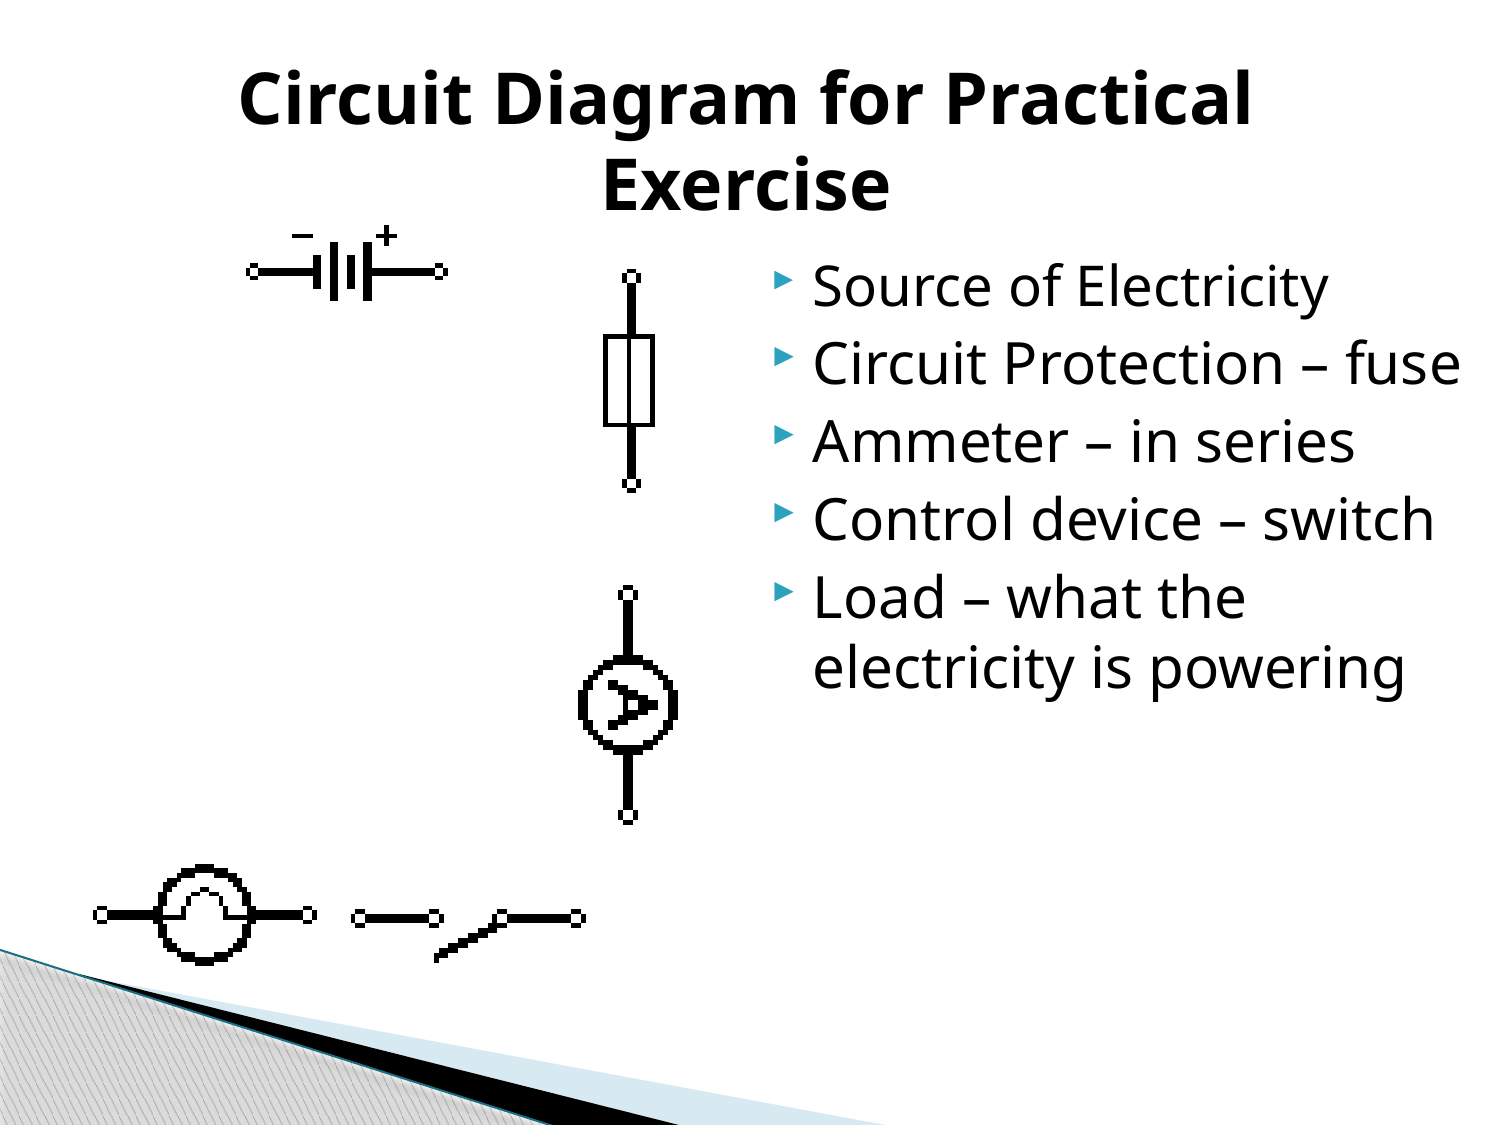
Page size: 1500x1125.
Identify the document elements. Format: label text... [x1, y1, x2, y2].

text_box Source of Electricity Circuit Protection – fuse Ammeter – in series Control device – switch Load – what the electricity is powering [750, 242, 1500, 986]
picture [93, 808, 317, 1032]
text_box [245, 175, 744, 1032]
text_box Circuit Diagram for Practical Exercise [75, 45, 1418, 233]
